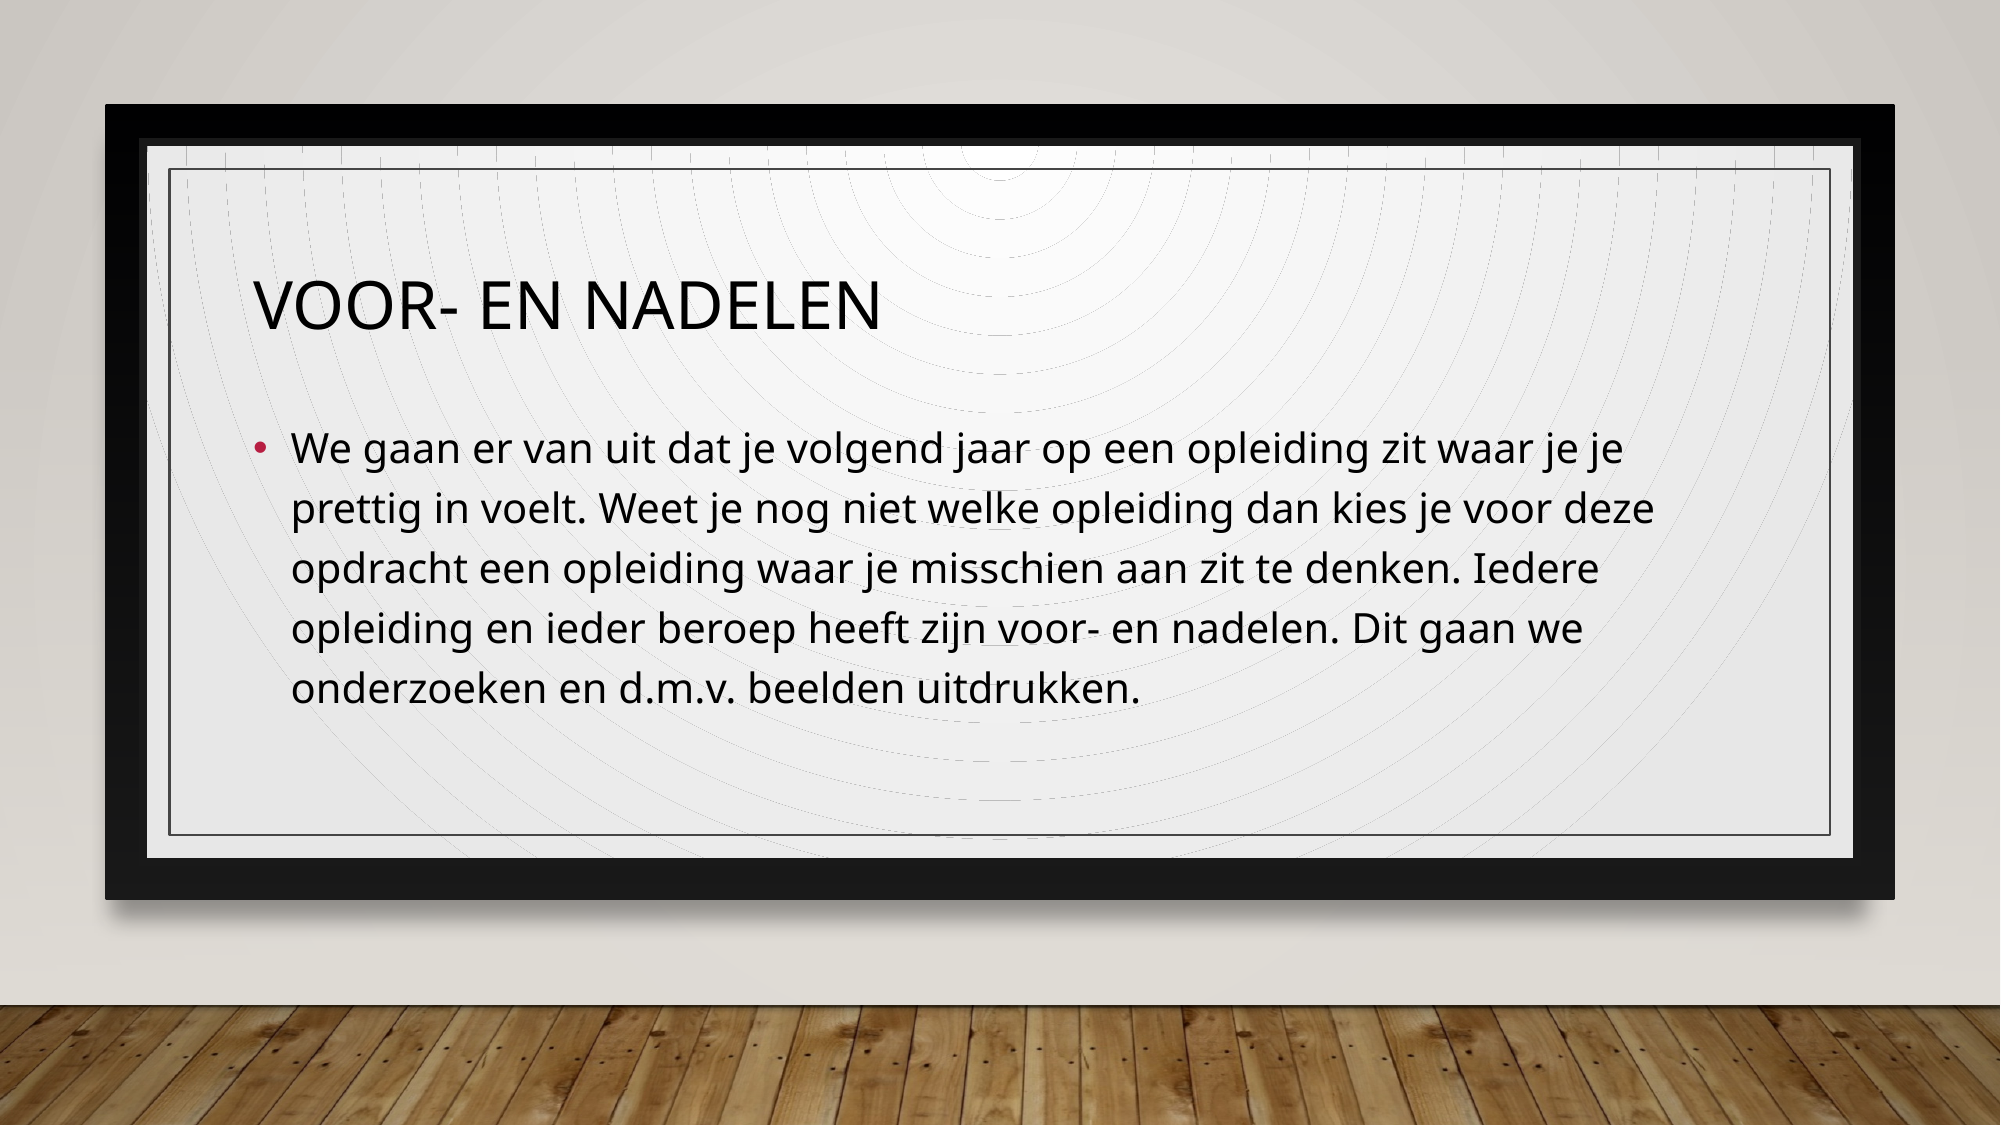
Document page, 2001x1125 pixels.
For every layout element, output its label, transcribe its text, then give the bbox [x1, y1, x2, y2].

picture [0, 1004, 2000, 1125]
title Voor- en nadelen [238, 225, 1781, 391]
list We gaan er van uit dat je volgend jaar op een opleiding zit waar je je prettig in voelt. Weet je nog niet welke opleiding dan kies je voor deze opdracht een opleiding waar je misschien aan zit te denken. Iedere opleiding en ieder beroep heeft zijn voor- en nadelen. Dit gaan we onderzoeken en d.m.v. beelden uitdrukken. [238, 404, 1781, 799]
text_box [168, 168, 1831, 836]
text_box [105, 104, 1895, 900]
text_box [0, 0, 2000, 330]
text_box [0, 330, 2000, 1004]
text_box [142, 141, 1858, 863]
